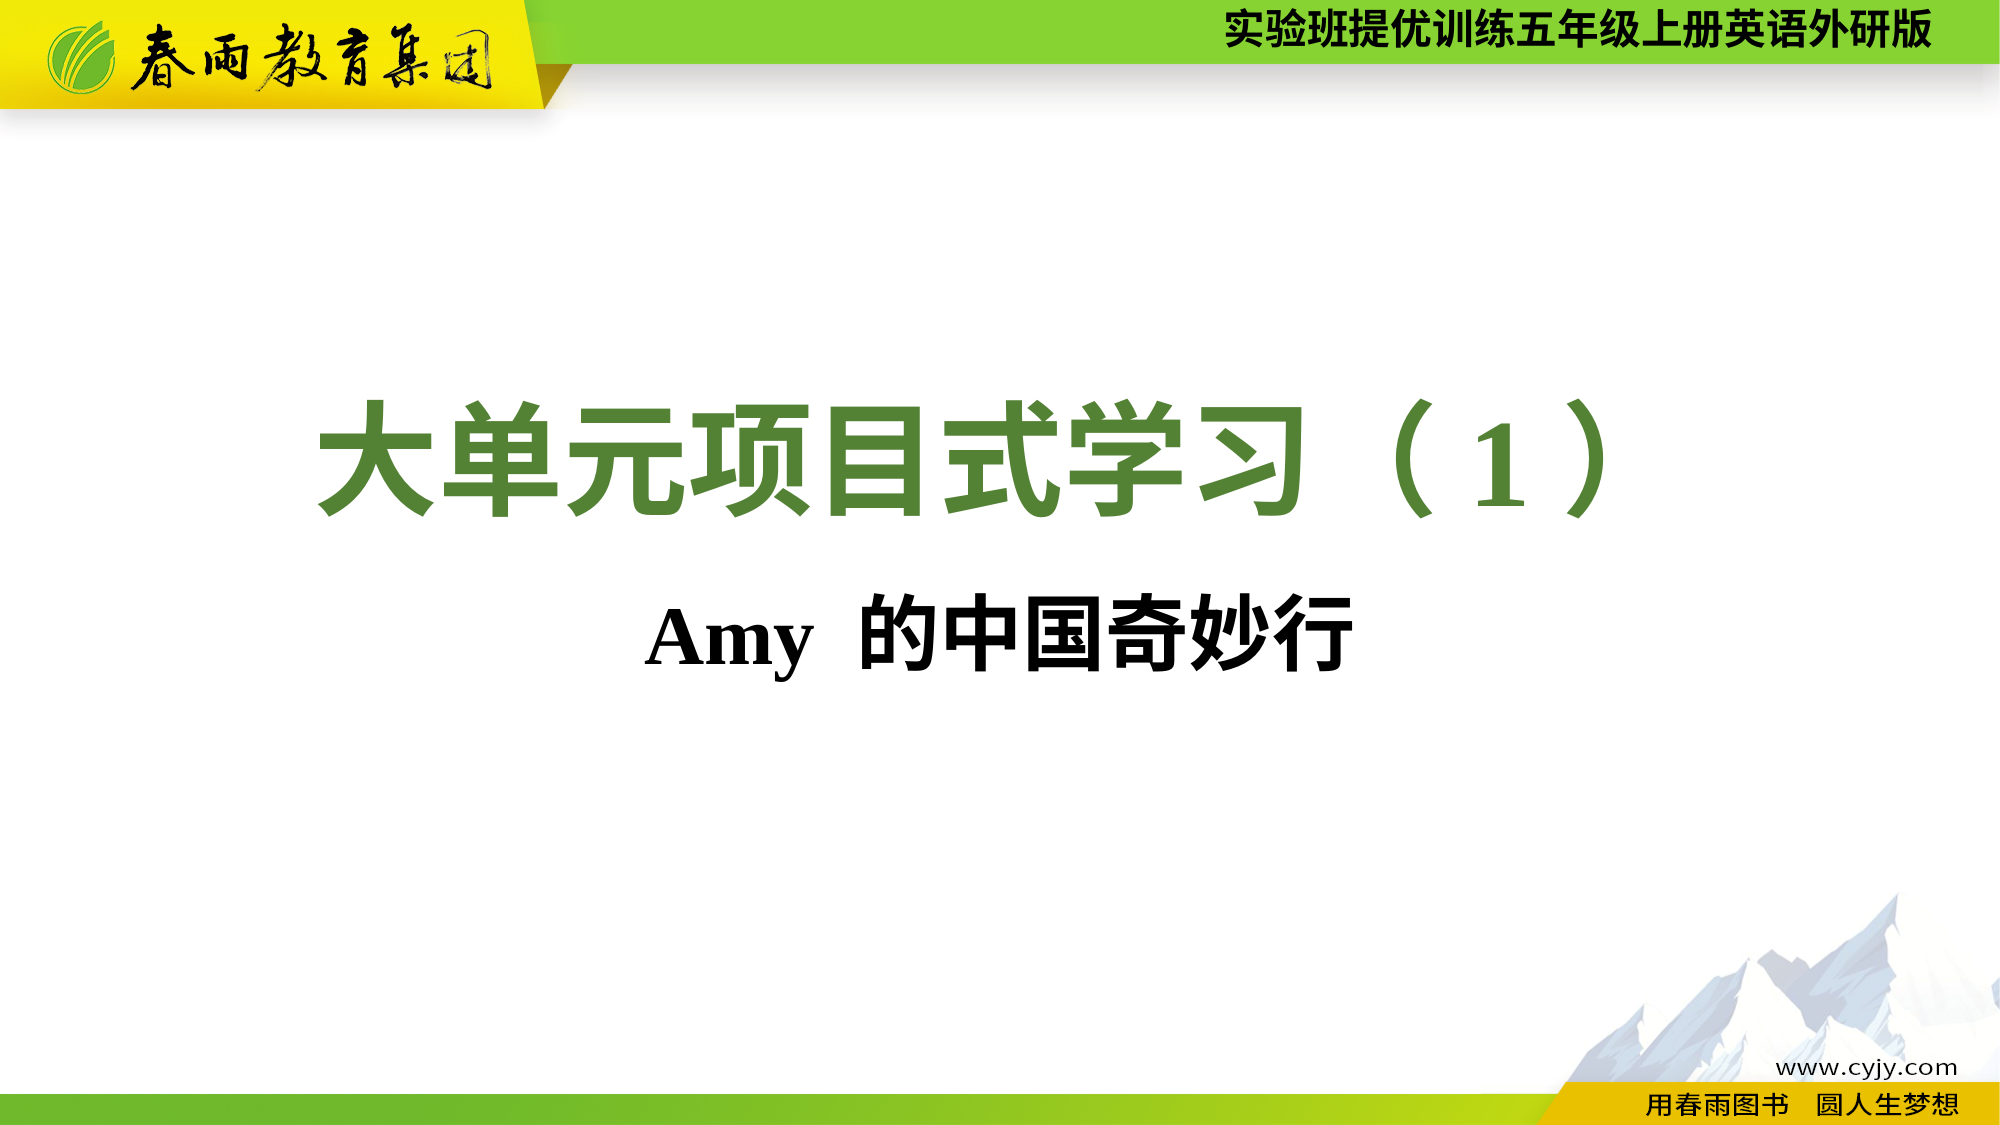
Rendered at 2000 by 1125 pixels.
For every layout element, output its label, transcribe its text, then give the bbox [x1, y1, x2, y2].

picture [0, 689, 2000, 1125]
picture [0, 0, 2000, 298]
text_box 大单元项目式学习（1） Amy 的中国奇妙行 [0, 298, 2000, 689]
